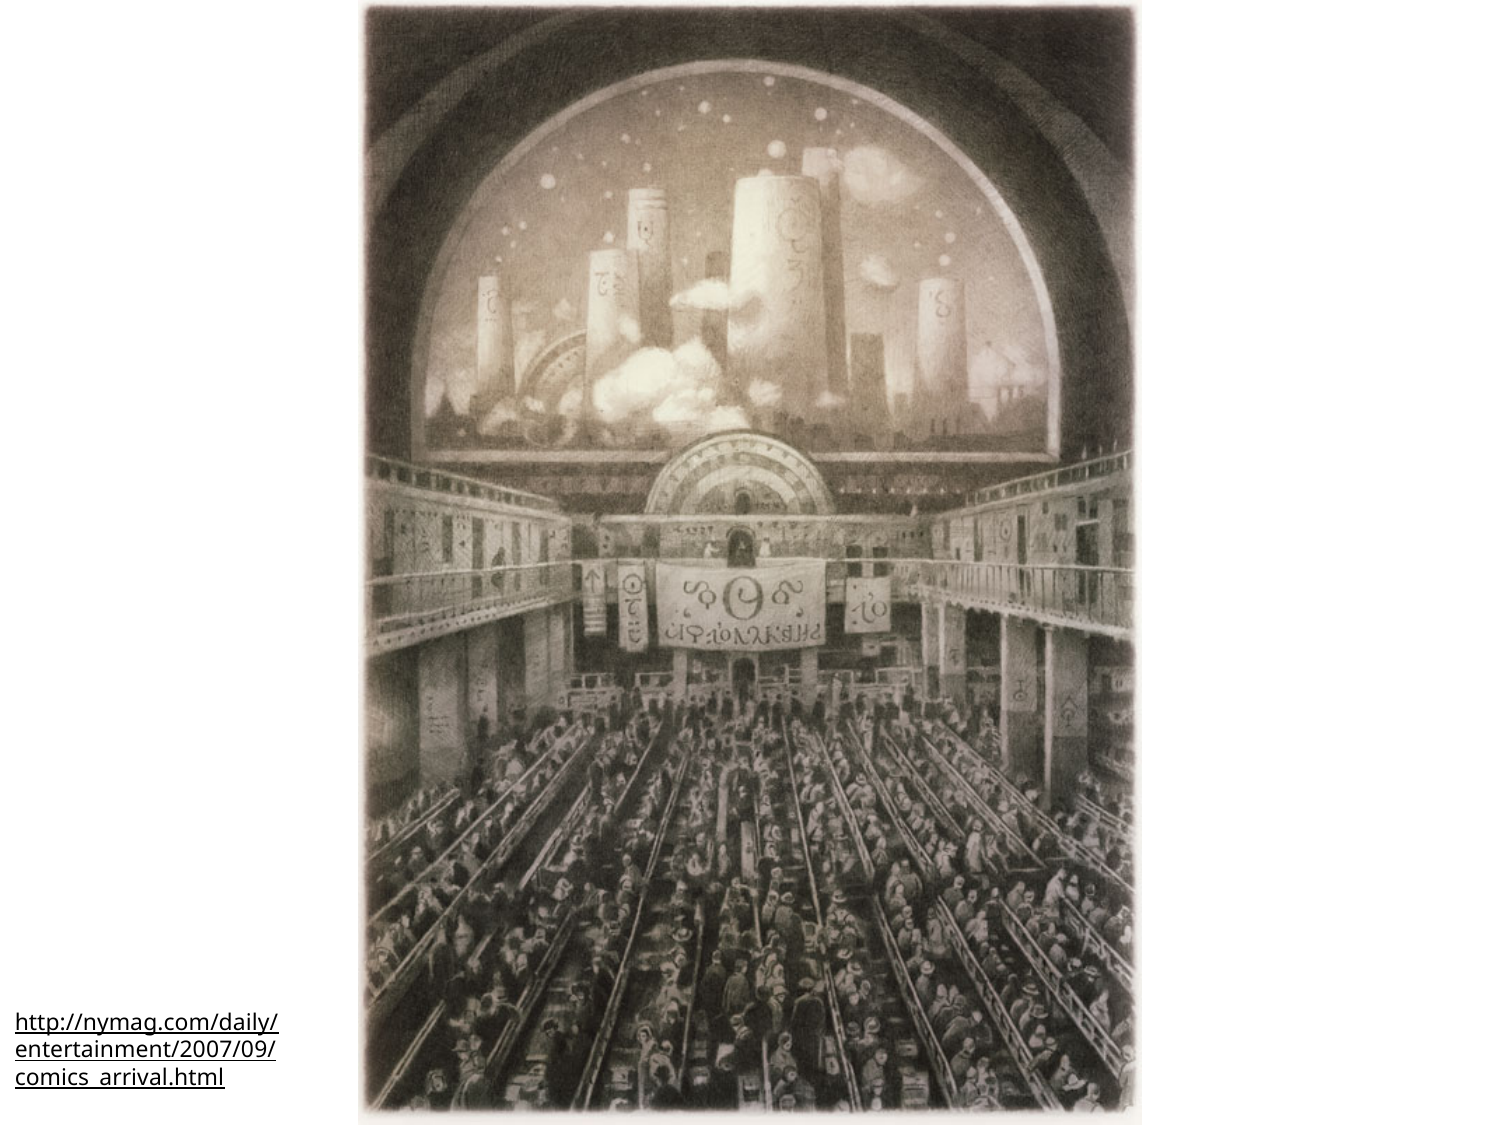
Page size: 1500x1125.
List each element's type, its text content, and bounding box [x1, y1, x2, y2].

text_box http://nymag.com/daily/entertainment/2007/09/comics_arrival.html [0, 999, 352, 1098]
picture [358, 0, 1142, 1125]
